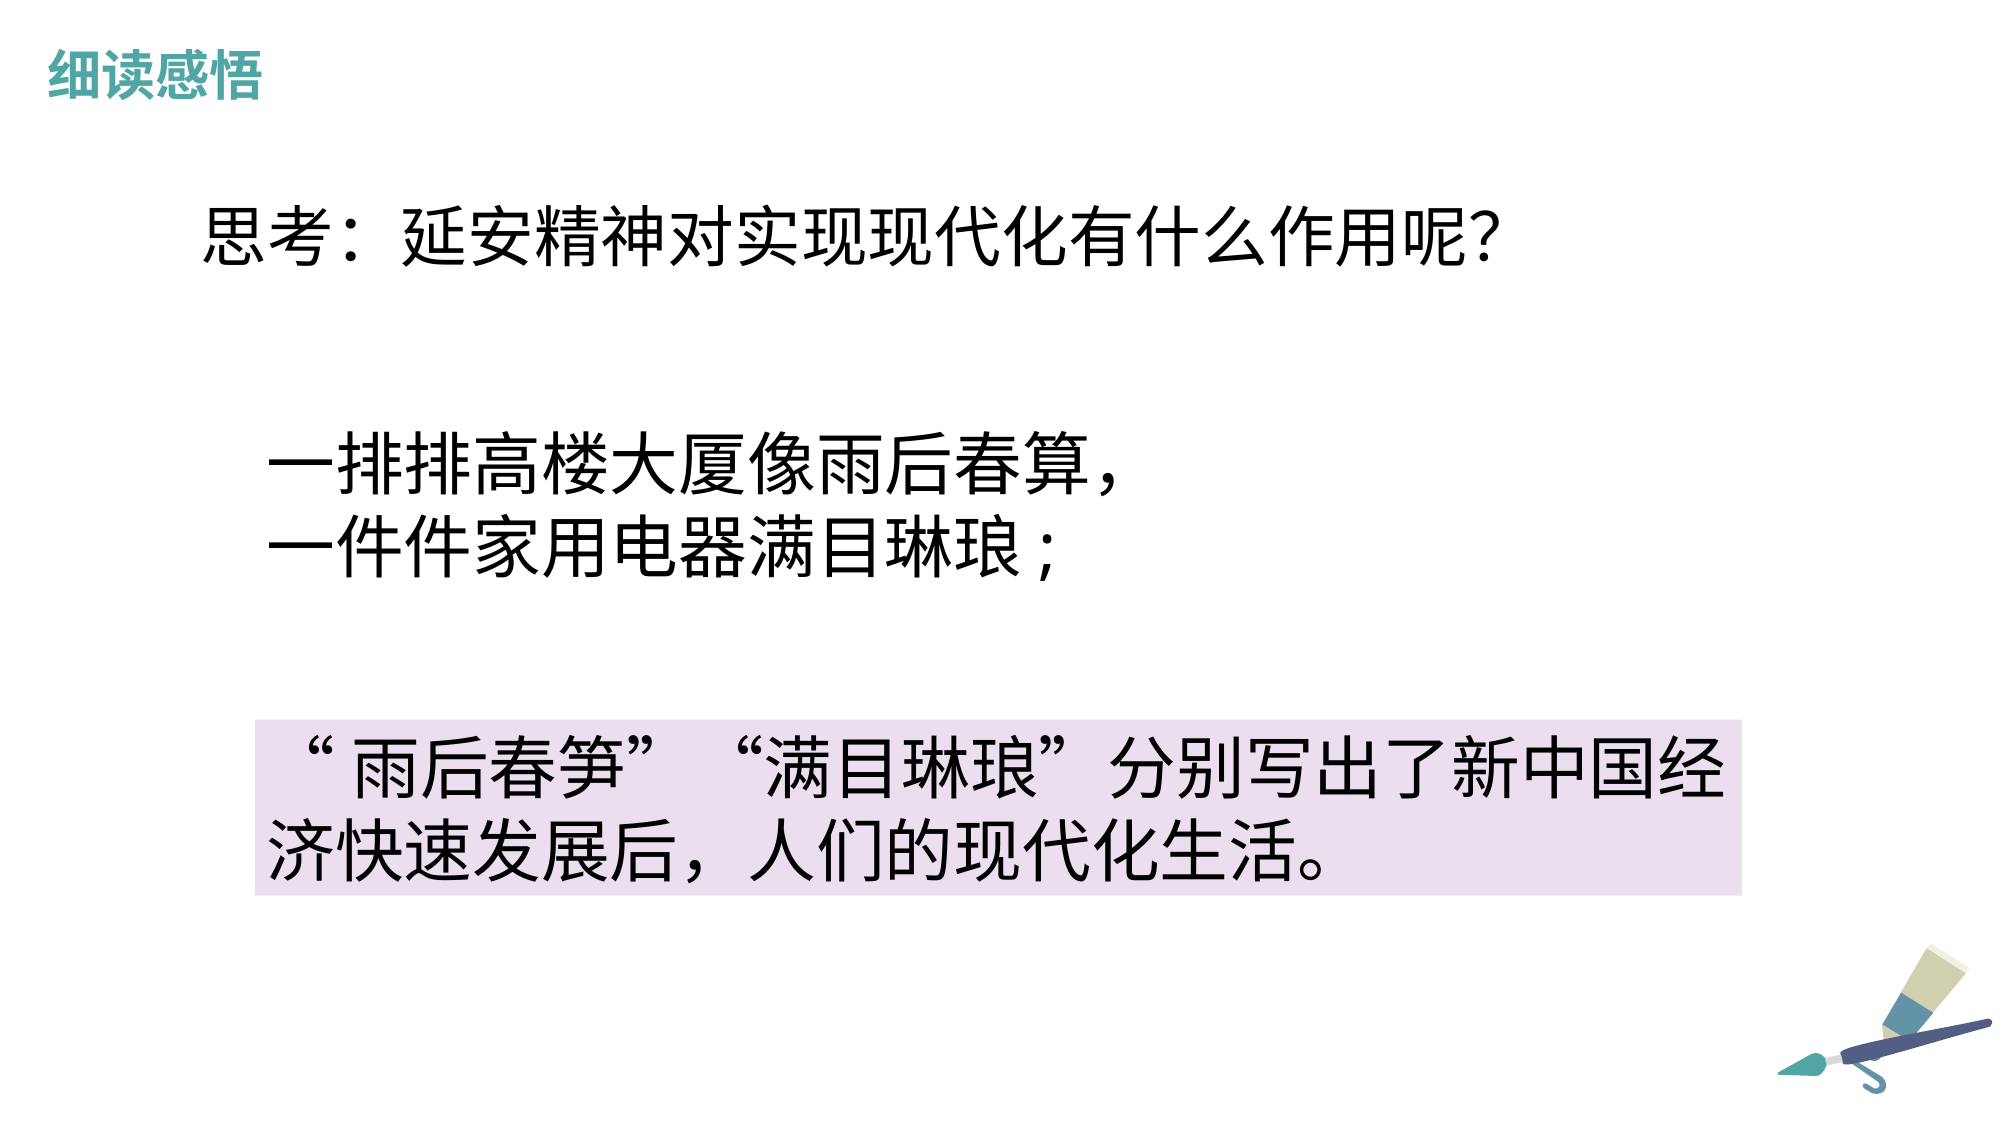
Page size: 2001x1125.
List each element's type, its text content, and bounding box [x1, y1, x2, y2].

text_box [1811, 945, 1974, 1125]
text_box 思考：延安精神对实现现代化有什么作用呢？ [185, 187, 1763, 283]
text_box “雨后春笋”“满目琳琅”分别写出了新中国经济快速发展后，人们的现代化生活。 [254, 719, 1742, 896]
text_box 一排排高楼大厦像雨后春算， 一件件家用电器满目琳琅; [254, 415, 1176, 592]
text_box 细读感悟 [32, 33, 347, 114]
